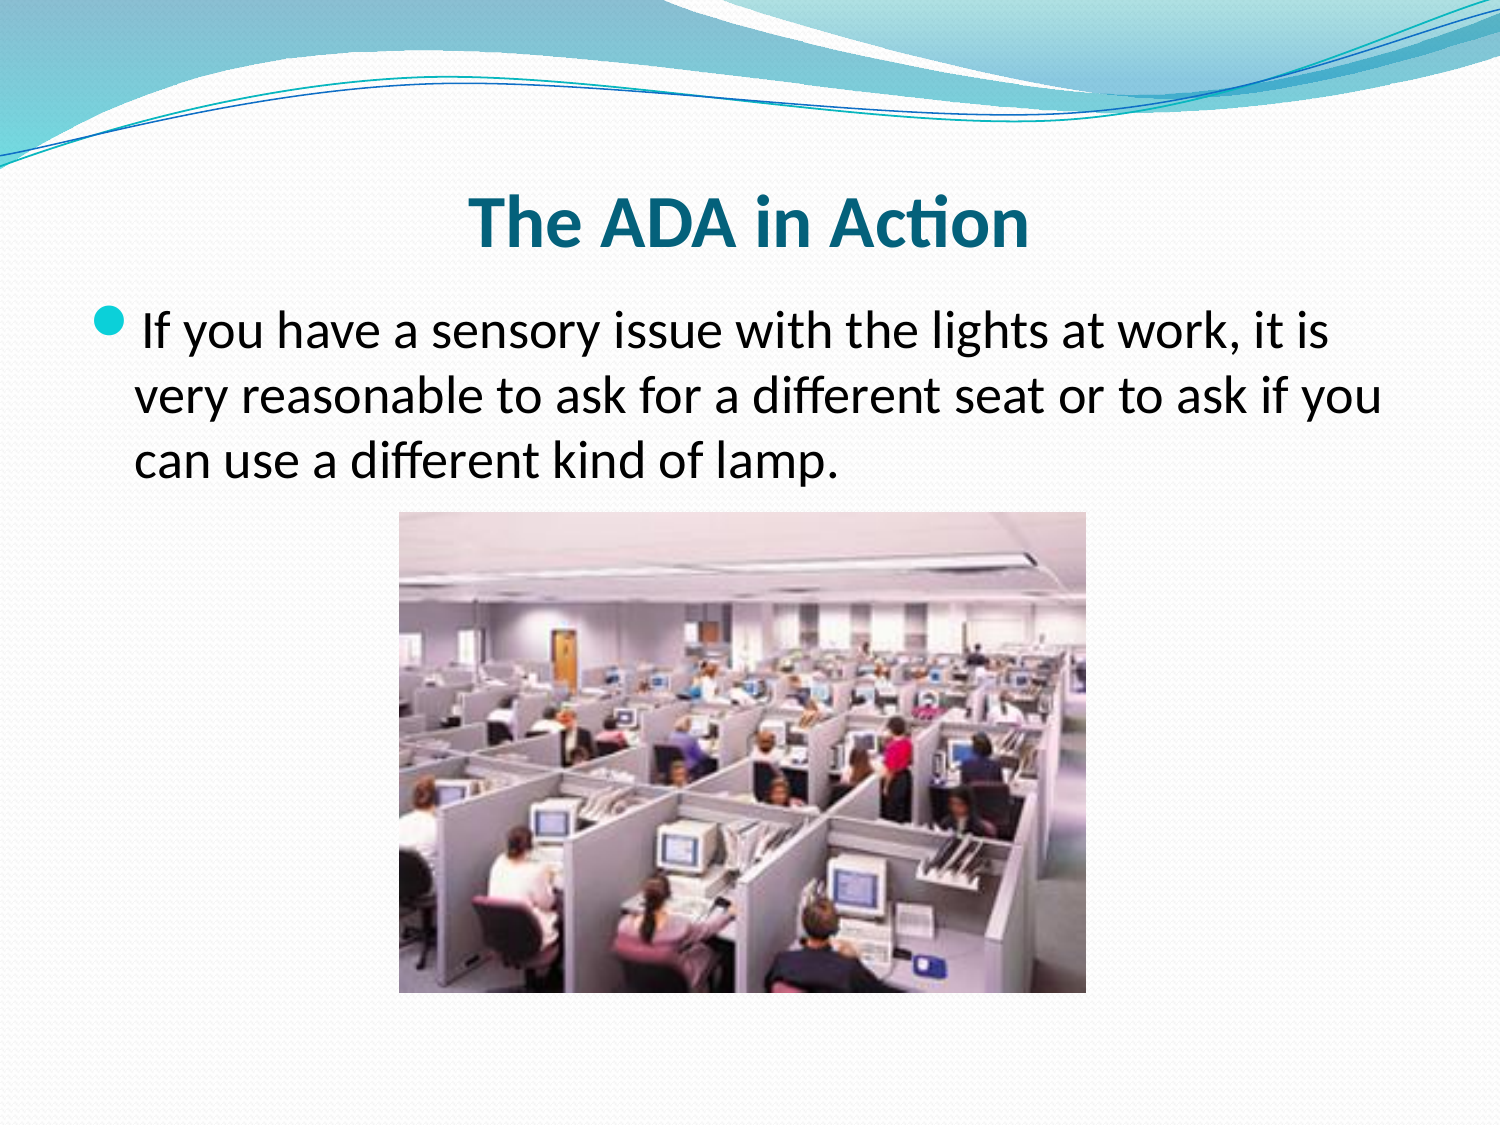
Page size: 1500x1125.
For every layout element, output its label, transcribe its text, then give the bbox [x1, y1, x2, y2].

list If you have a sensory issue with the lights at work, it is very reasonable to ask for a different seat or to ask if you can use a different kind of lamp. [75, 287, 1425, 1038]
title The ADA in Action [75, 115, 1425, 263]
picture [399, 512, 1086, 993]
